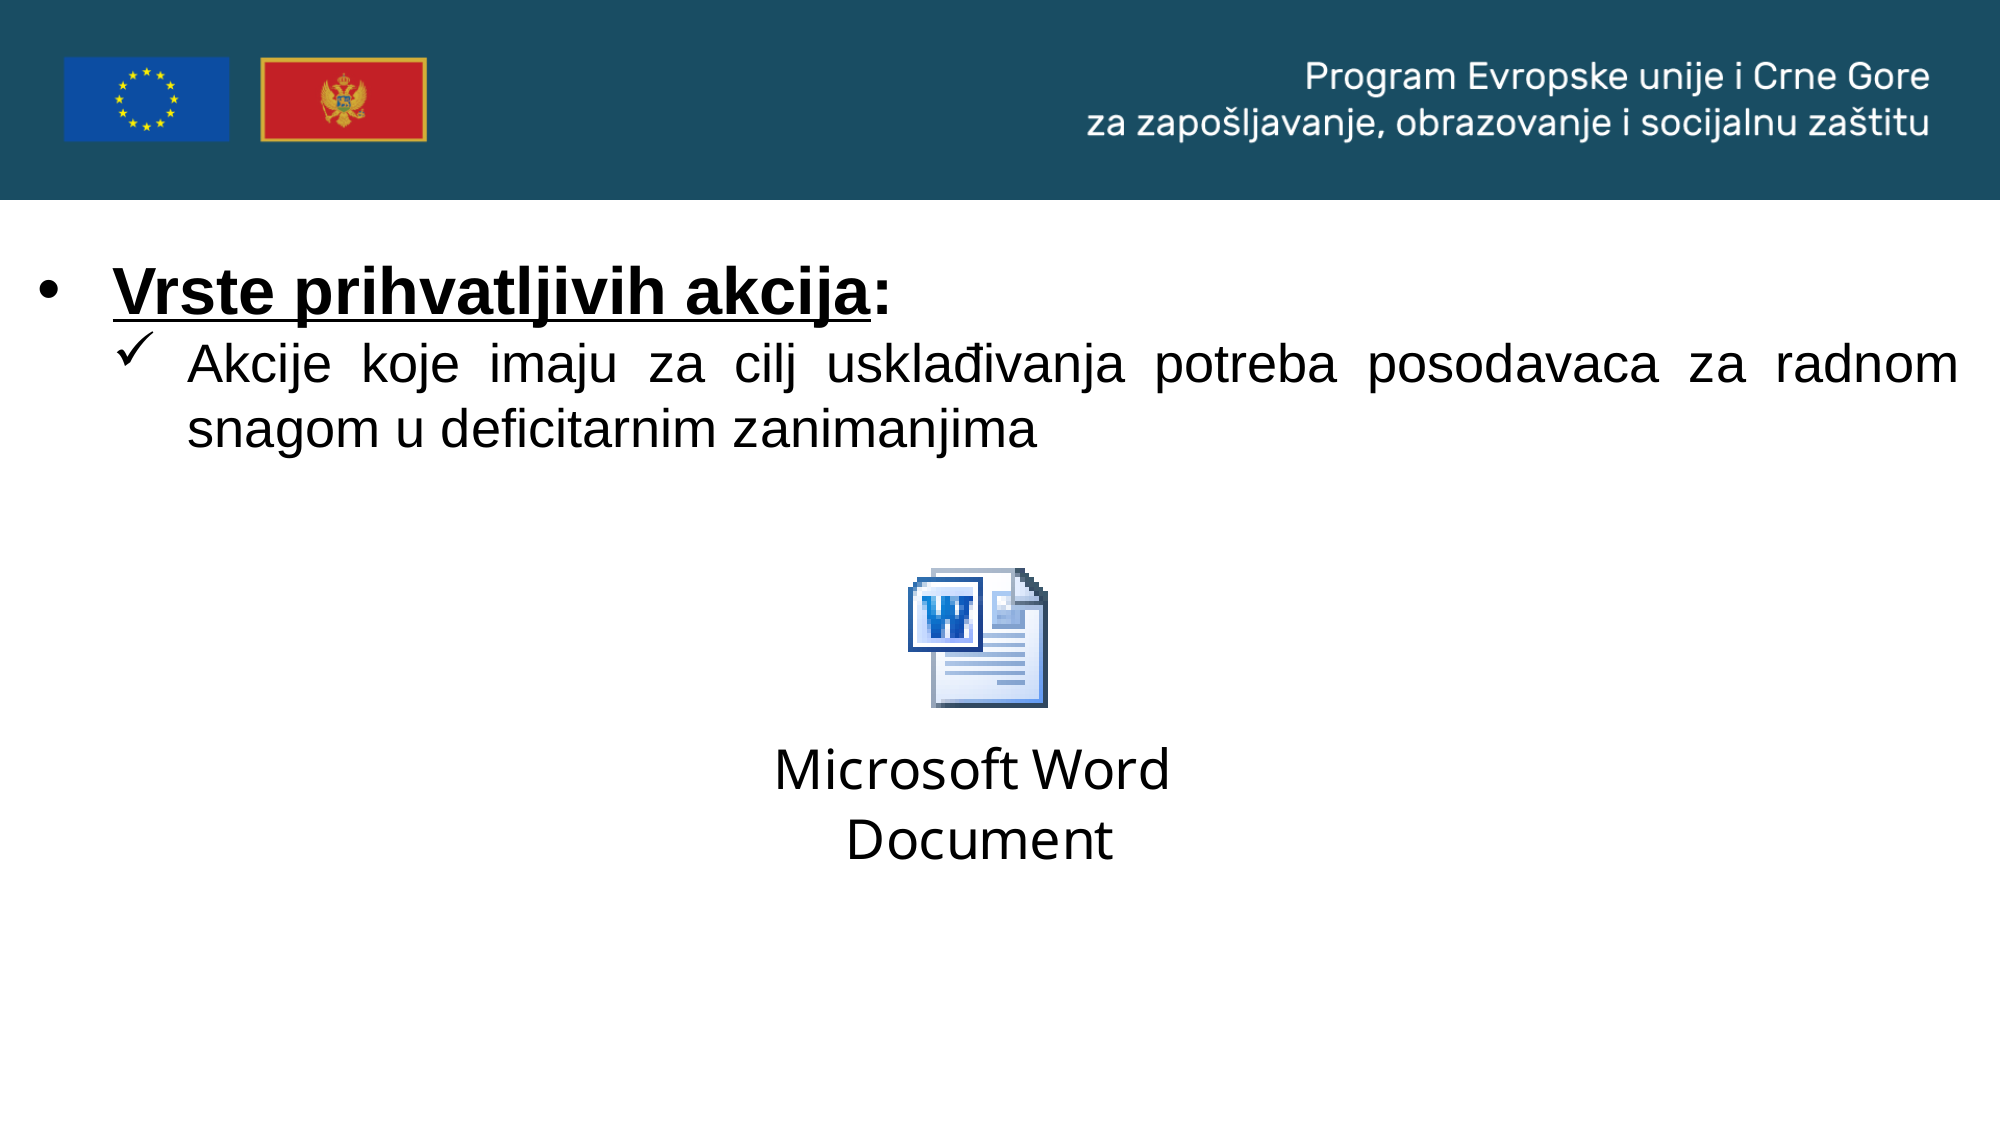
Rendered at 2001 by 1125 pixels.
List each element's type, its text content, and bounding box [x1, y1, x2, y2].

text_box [756, 564, 1200, 939]
text_box Vrste prihvatljivih akcija: Akcije koje imaju za cilj usklađivanja potreba posodavaca za radnom snagom u deficitarnim zanimanjima [22, 240, 1978, 1125]
picture [0, 0, 2000, 200]
